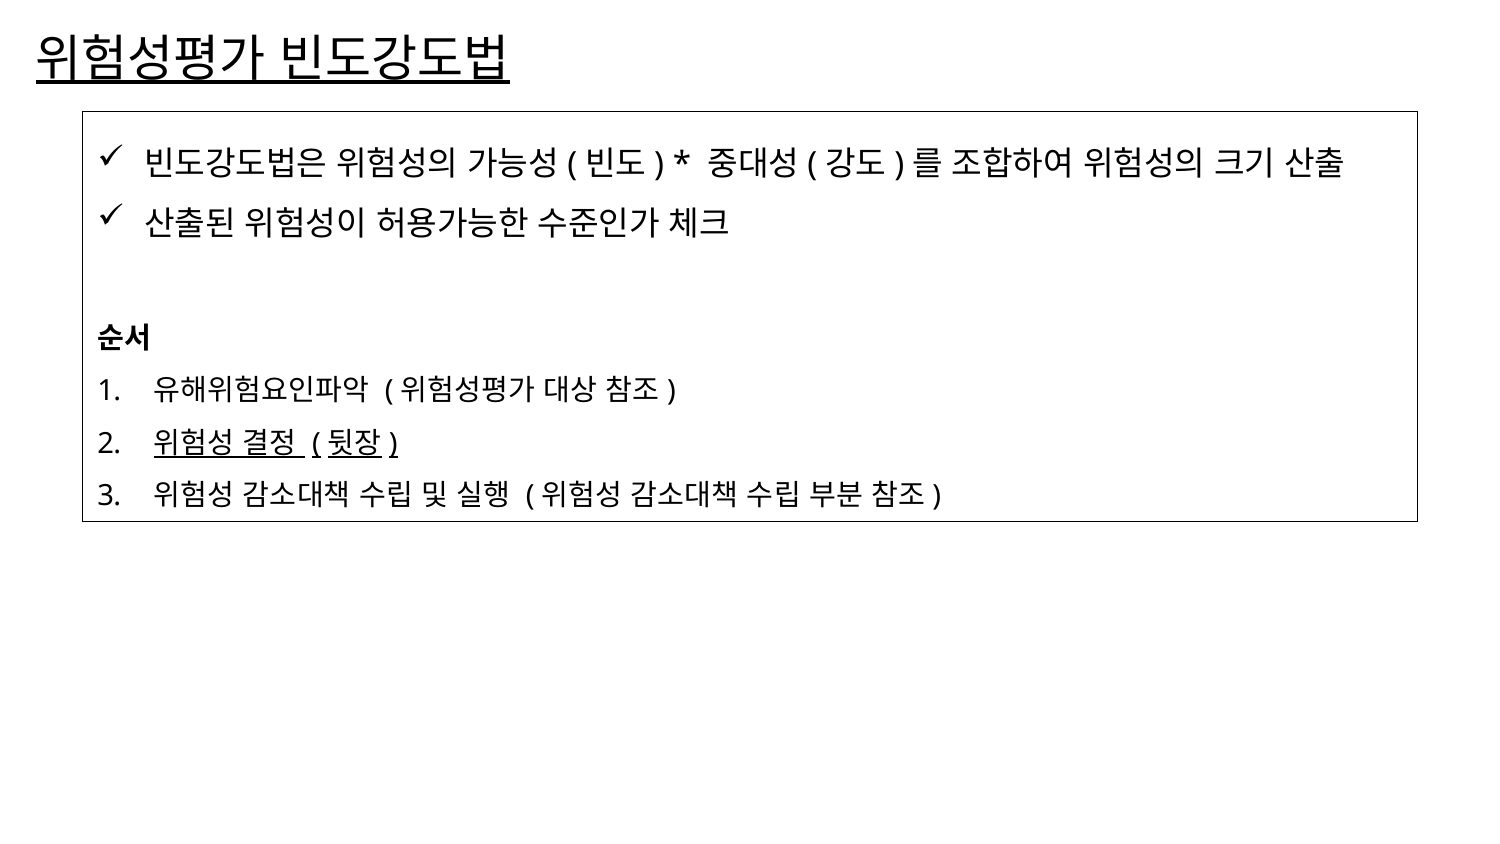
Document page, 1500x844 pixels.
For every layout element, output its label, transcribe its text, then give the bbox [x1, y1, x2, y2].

title 위험성평가 빈도강도법 [20, 16, 661, 96]
text_box 빈도강도법은 위험성의 가능성(빈도) * 중대성(강도)를 조합하여 위험성의 크기 산출 산출된 위험성이 허용가능한 수준인가 체크 순서 유해위험요인파악 (위험성평가 대상 참조) 위험성 결정 (뒷장) 위험성 감소대책 수립 및 실행 (위험성 감소대책 수립 부분 참조) [82, 111, 1418, 522]
